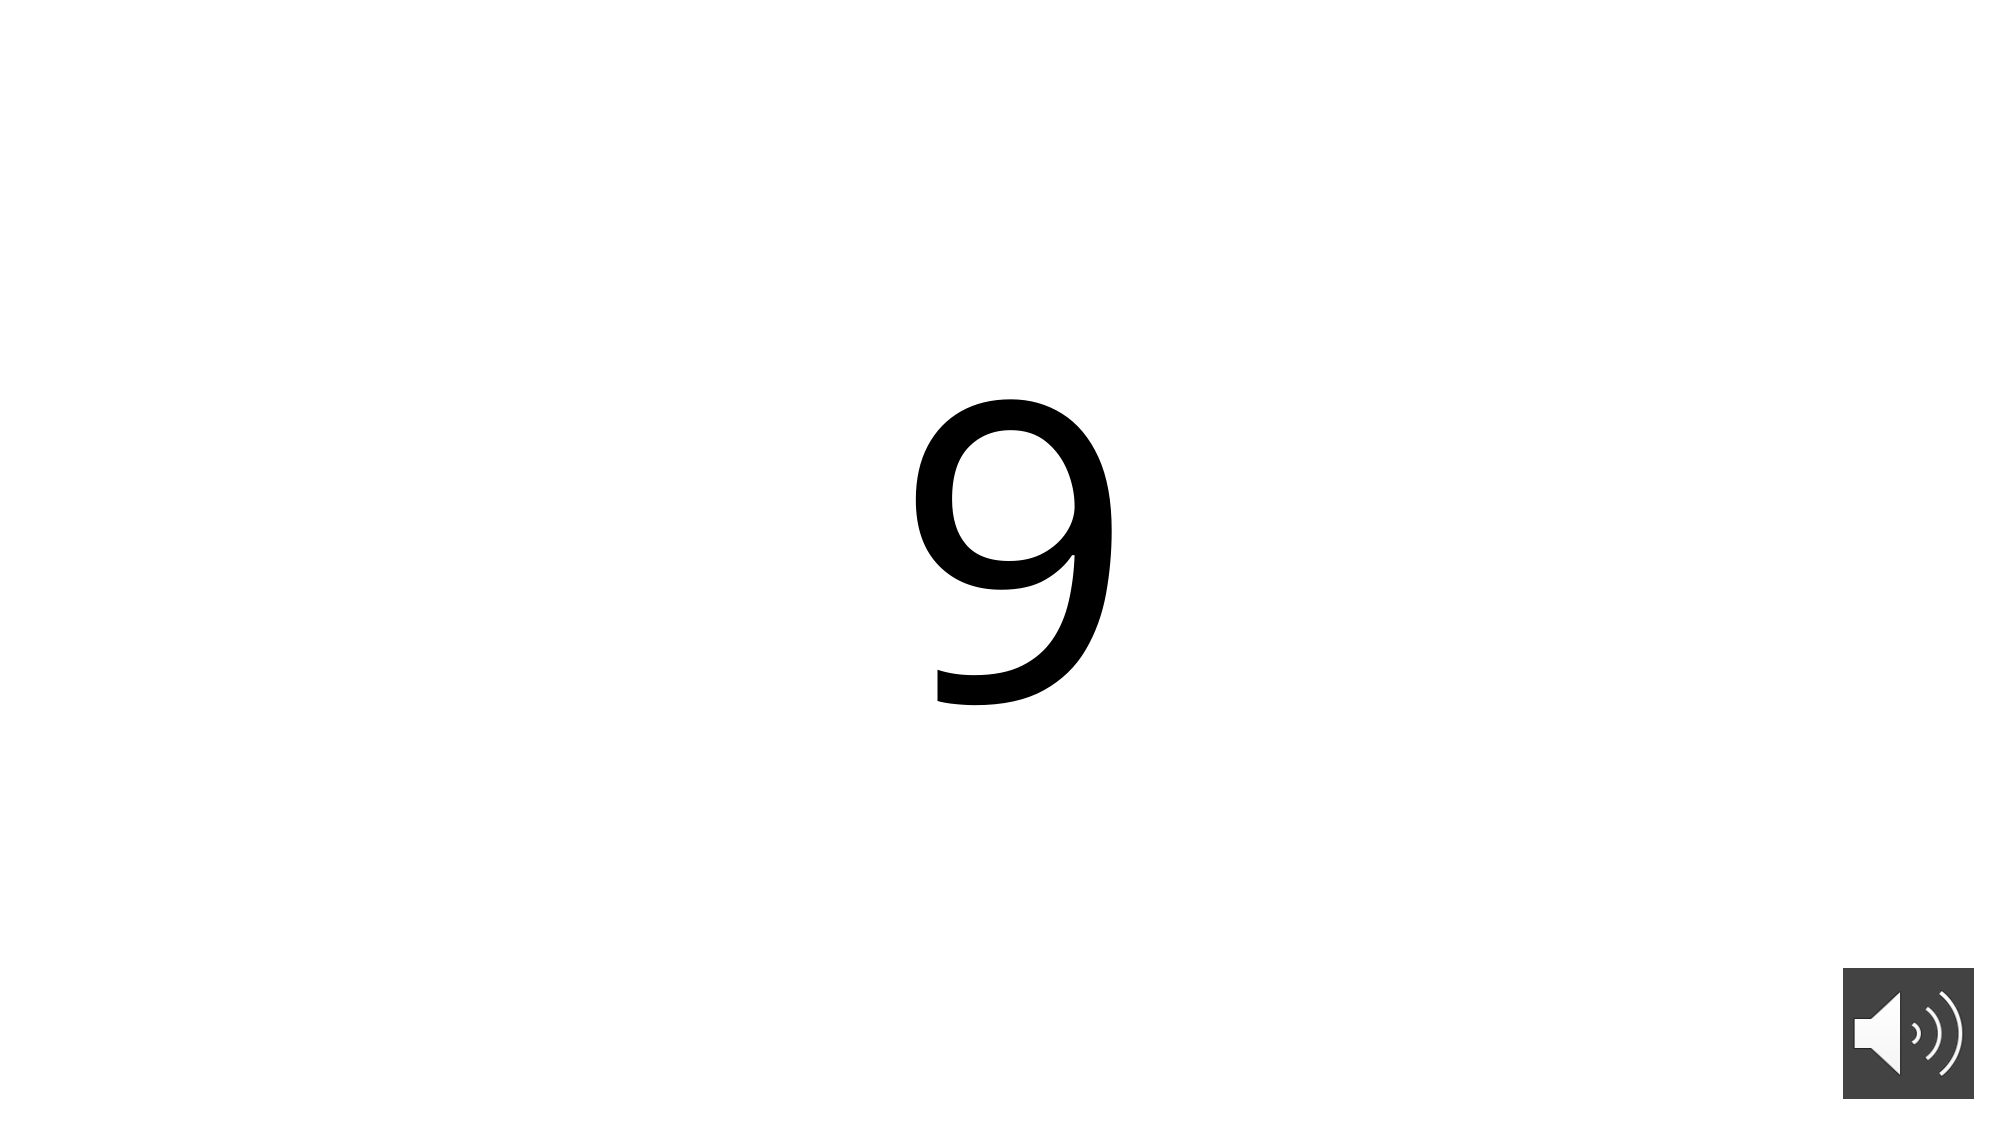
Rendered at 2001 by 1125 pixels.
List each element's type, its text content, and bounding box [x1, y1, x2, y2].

title 9 [813, 325, 1216, 800]
picture [1841, 966, 1976, 1101]
